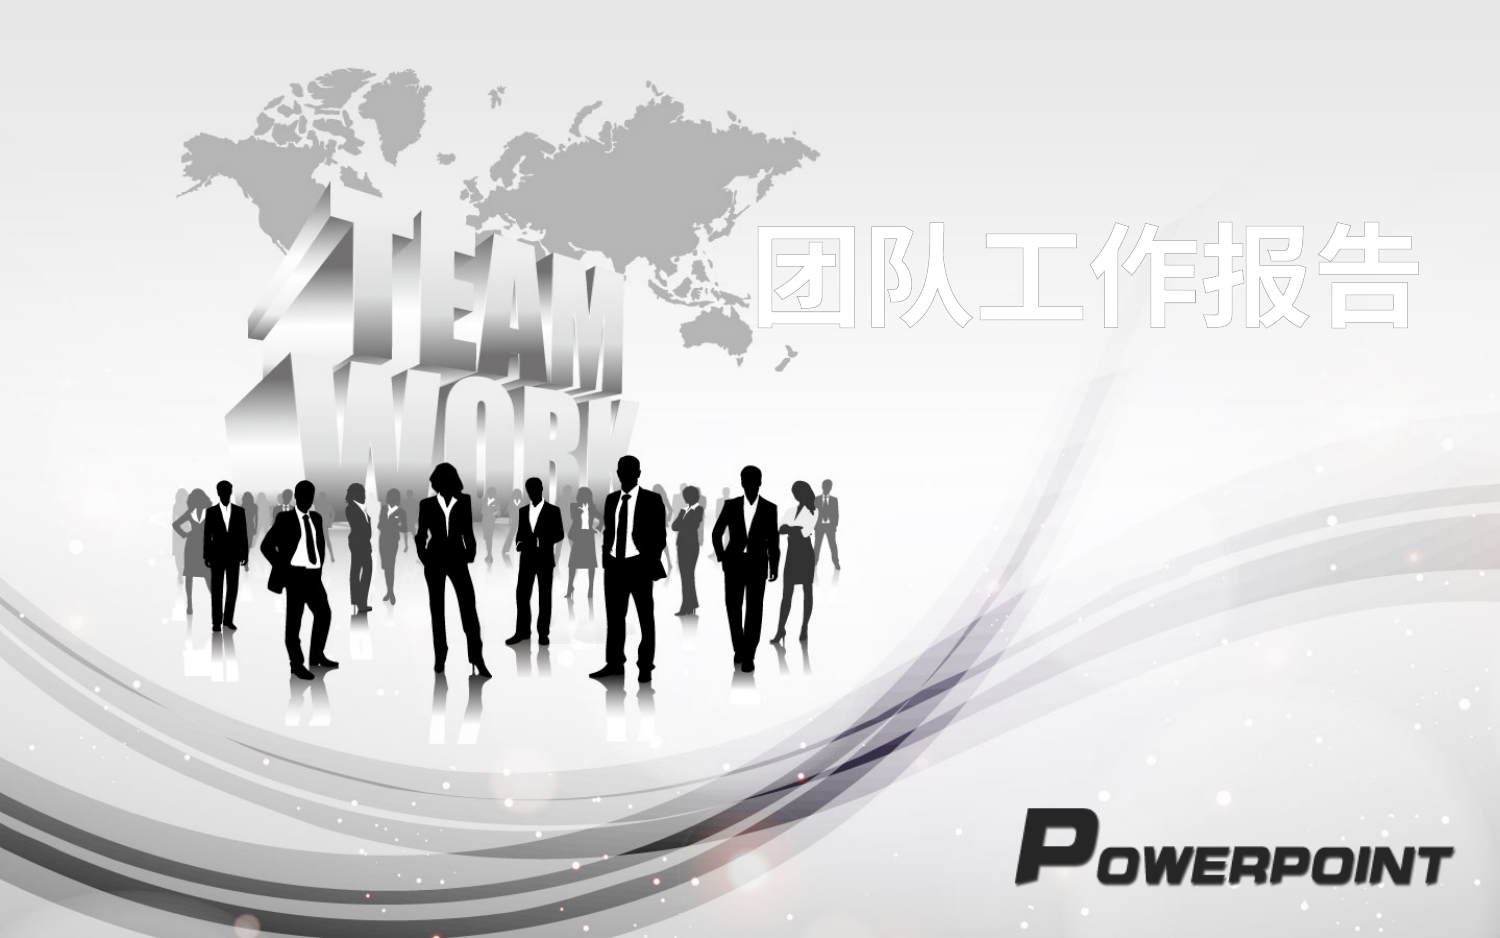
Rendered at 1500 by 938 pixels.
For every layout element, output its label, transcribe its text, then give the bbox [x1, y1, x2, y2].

picture [0, 0, 1500, 938]
text_box 团队工作报告 [711, 197, 1464, 348]
